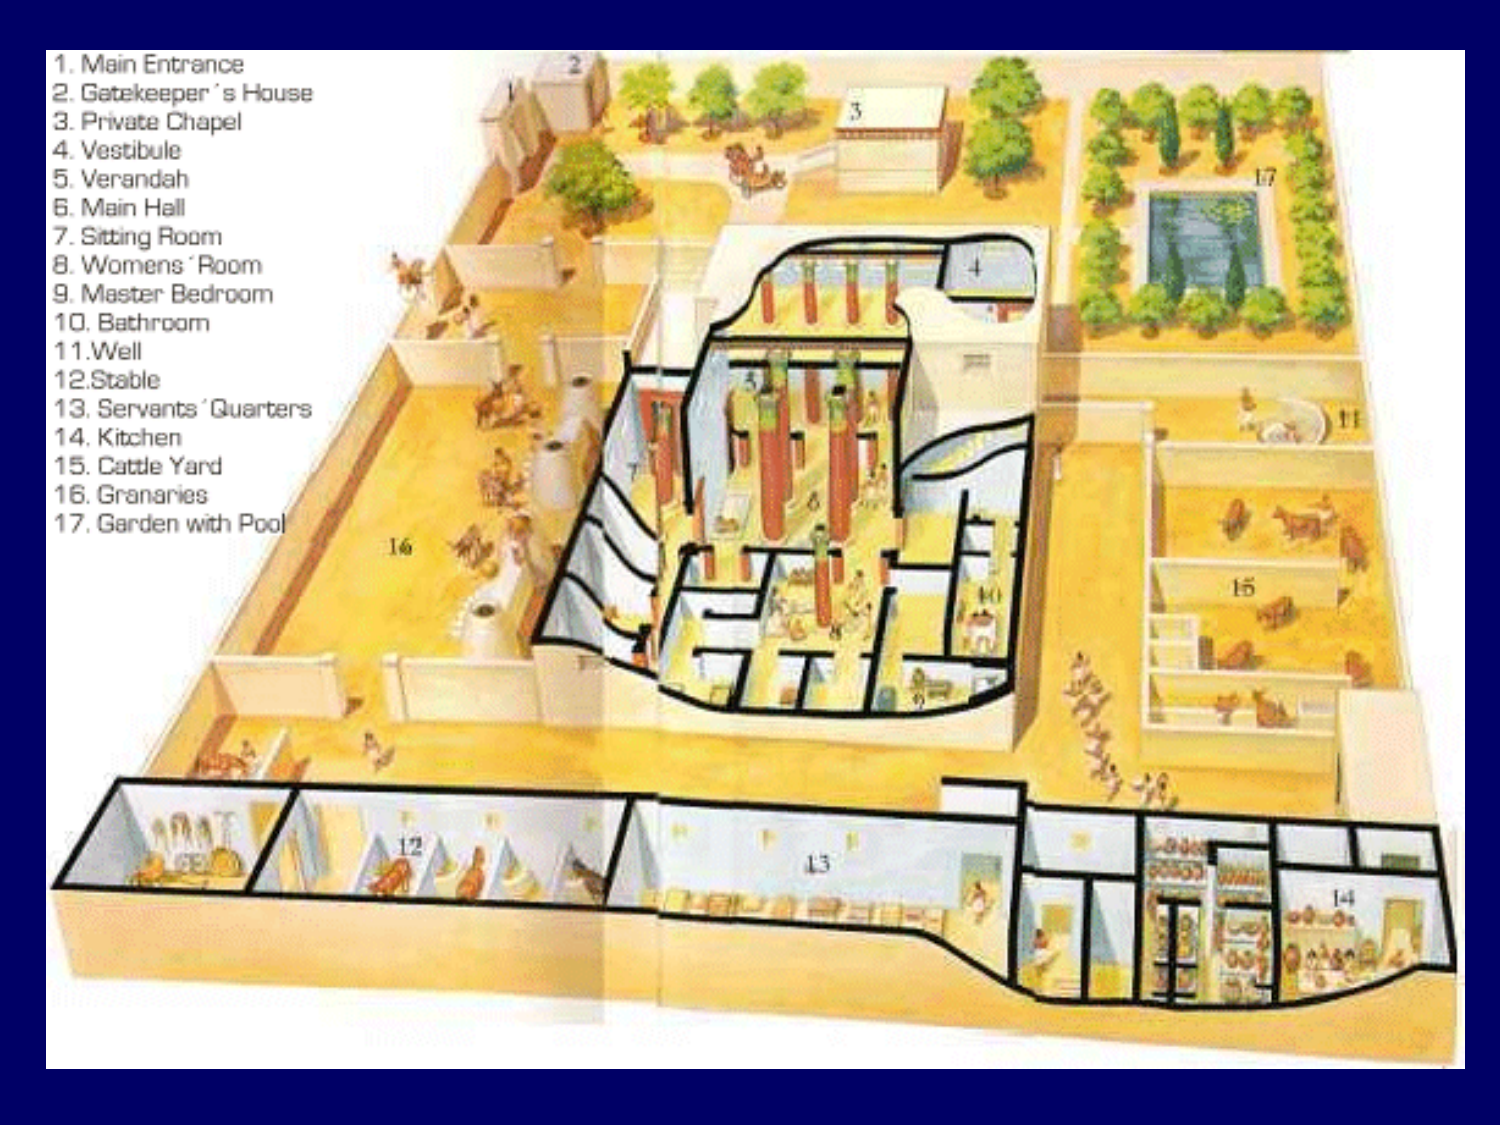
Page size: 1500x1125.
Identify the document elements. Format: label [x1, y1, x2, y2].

picture [46, 50, 1466, 1069]
